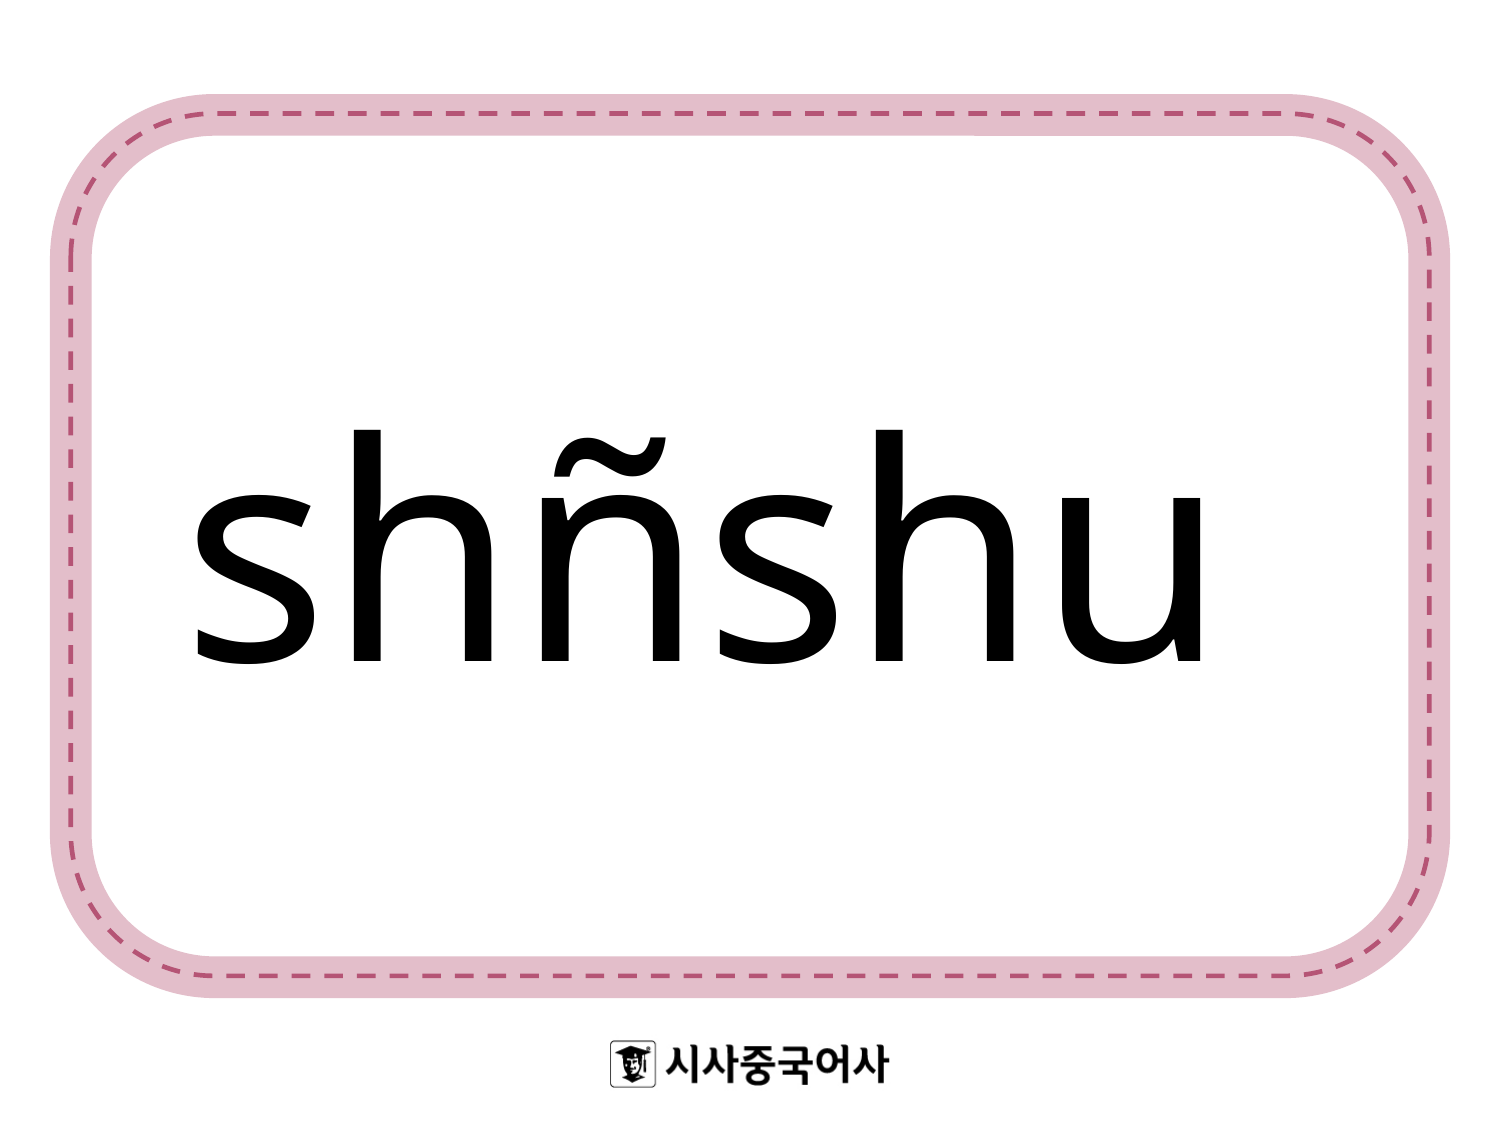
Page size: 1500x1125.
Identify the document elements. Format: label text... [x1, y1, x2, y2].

text_box shñshu [145, 189, 1354, 853]
picture [602, 1034, 898, 1094]
